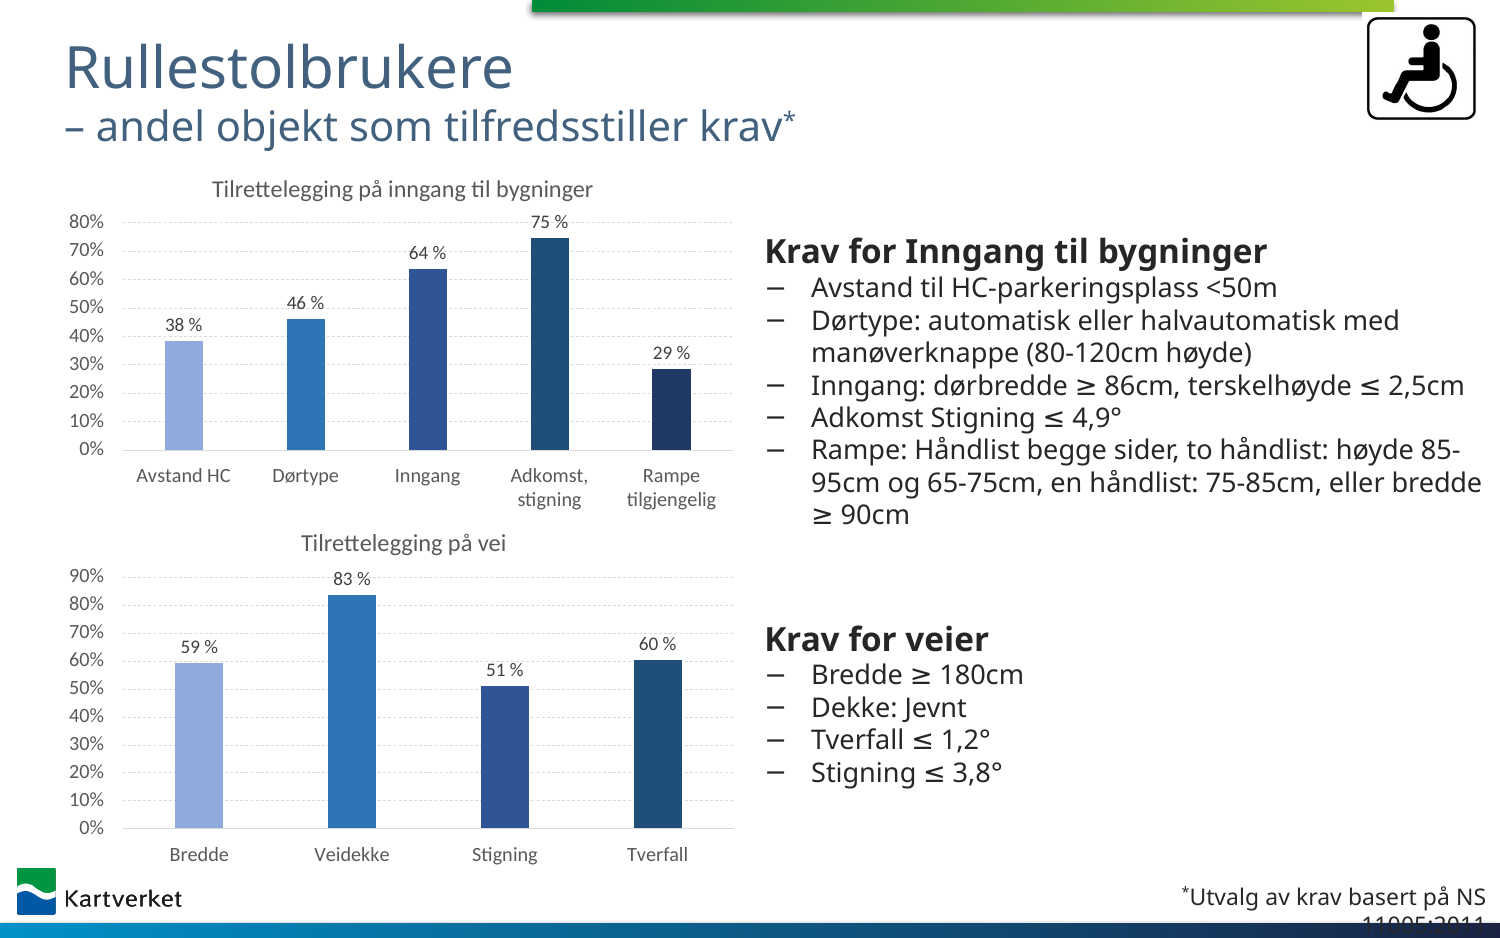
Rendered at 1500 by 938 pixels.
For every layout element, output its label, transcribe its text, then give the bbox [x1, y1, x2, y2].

picture [62, 166, 744, 519]
text_box Rullestolbrukere – andel objekt som tilfredsstiller krav* [49, 25, 1431, 158]
text_box Krav for Inngang til bygninger Avstand til HC-parkeringsplass <50m Dørtype: automatisk eller halvautomatisk med manøverknappe (80-120cm høyde) Inngang: dørbredde ≥ 86cm, terskelhøyde ≤ 2,5cm Adkomst Stigning ≤ 4,9° Rampe: Håndlist begge sider, to håndlist: høyde 85-95cm og 65-75cm, en håndlist: 75-85cm, eller bredde ≥ 90cm [749, 223, 1500, 538]
text_box *Utvalg av krav basert på NS 11005:2011 [1068, 873, 1500, 938]
picture [62, 520, 746, 874]
picture [1362, 12, 1481, 126]
text_box Krav for veier Bredde ≥ 180cm Dekke: Jevnt Tverfall ≤ 1,2° Stigning ≤ 3,8° [749, 610, 1500, 795]
